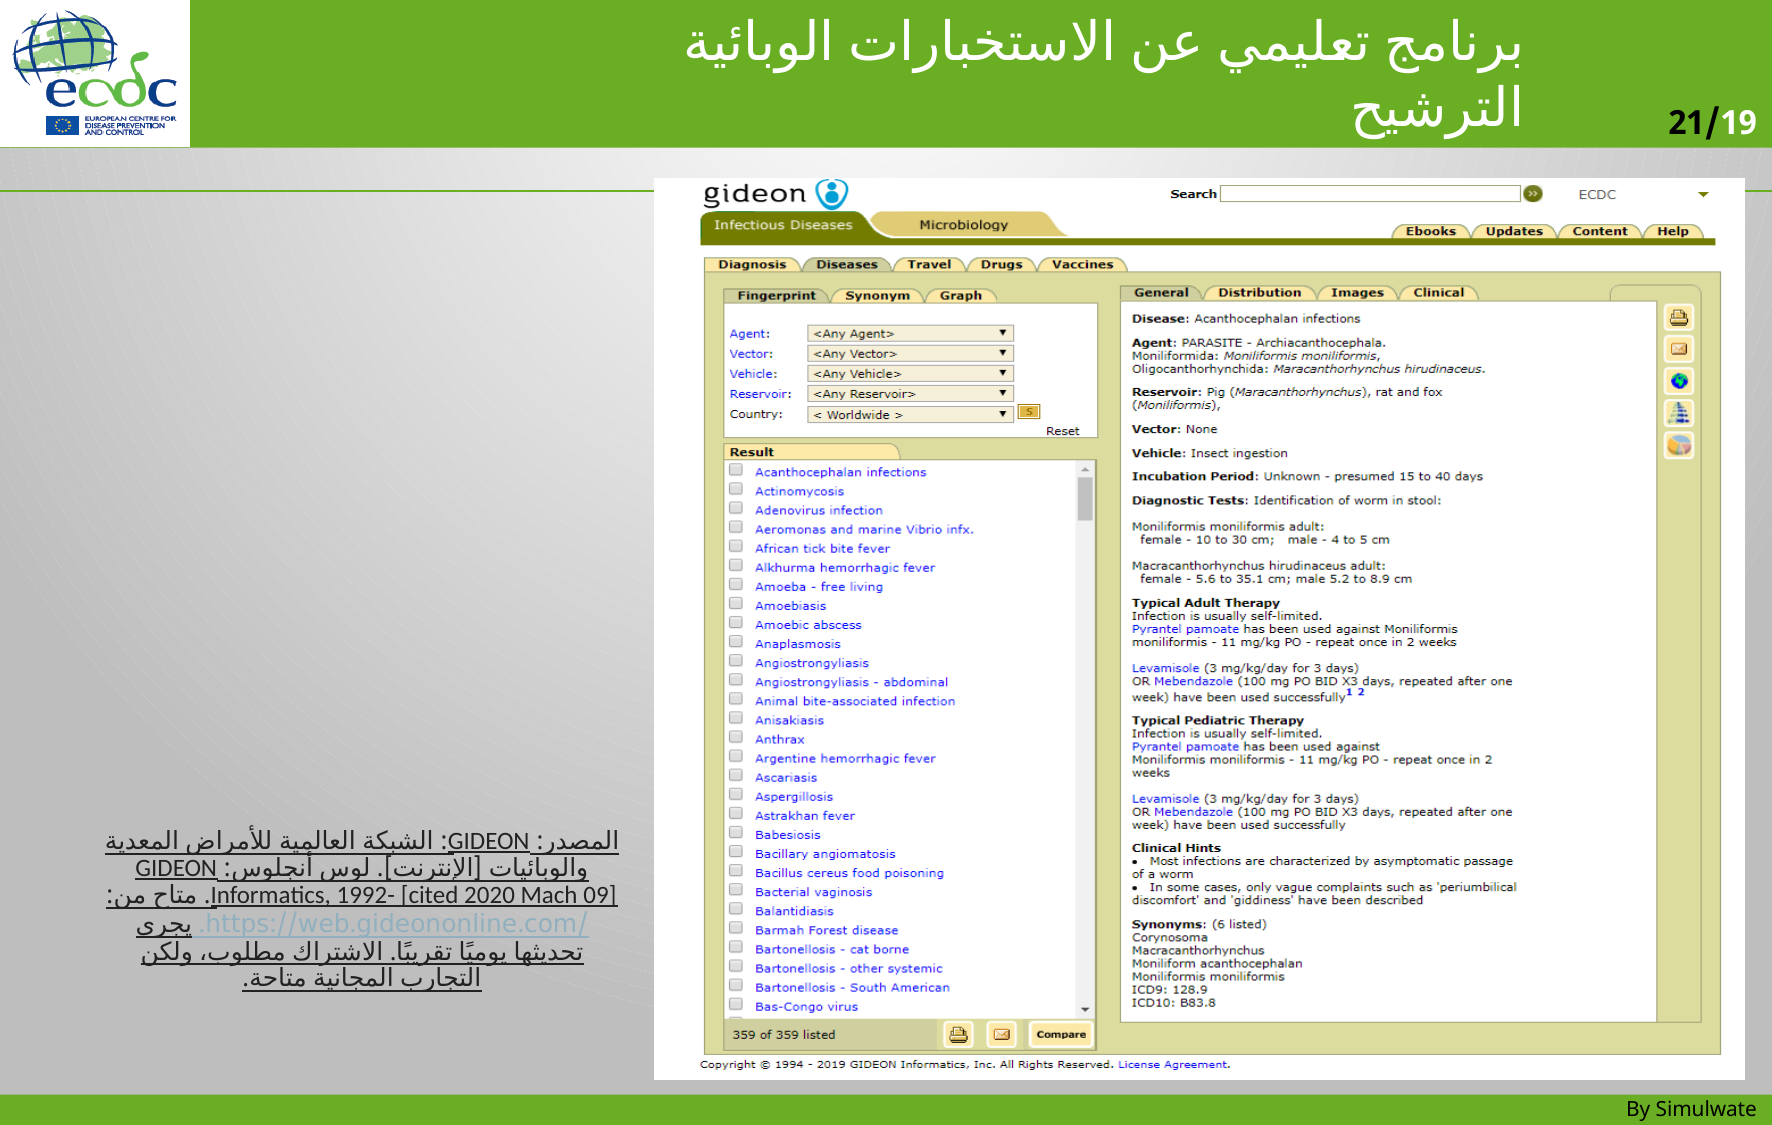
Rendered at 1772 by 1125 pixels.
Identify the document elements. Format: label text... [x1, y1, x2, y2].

picture [654, 178, 1745, 1080]
text_box المصدر: GIDEON: الشبكة العالمية للأمراض المعدية والوبائيات [الإنترنت]. لوس أنجلوس: GIDEON Informatics, 1992- [cited 2020 Mach 09]. متاح من: https://web.gideononline.com/. يجرى تحديثها يوميًا تقريبًا. الاشتراك مطلوب، ولكن التجارب المجانية متاحة. [88, 820, 636, 1000]
picture [0, 0, 190, 147]
